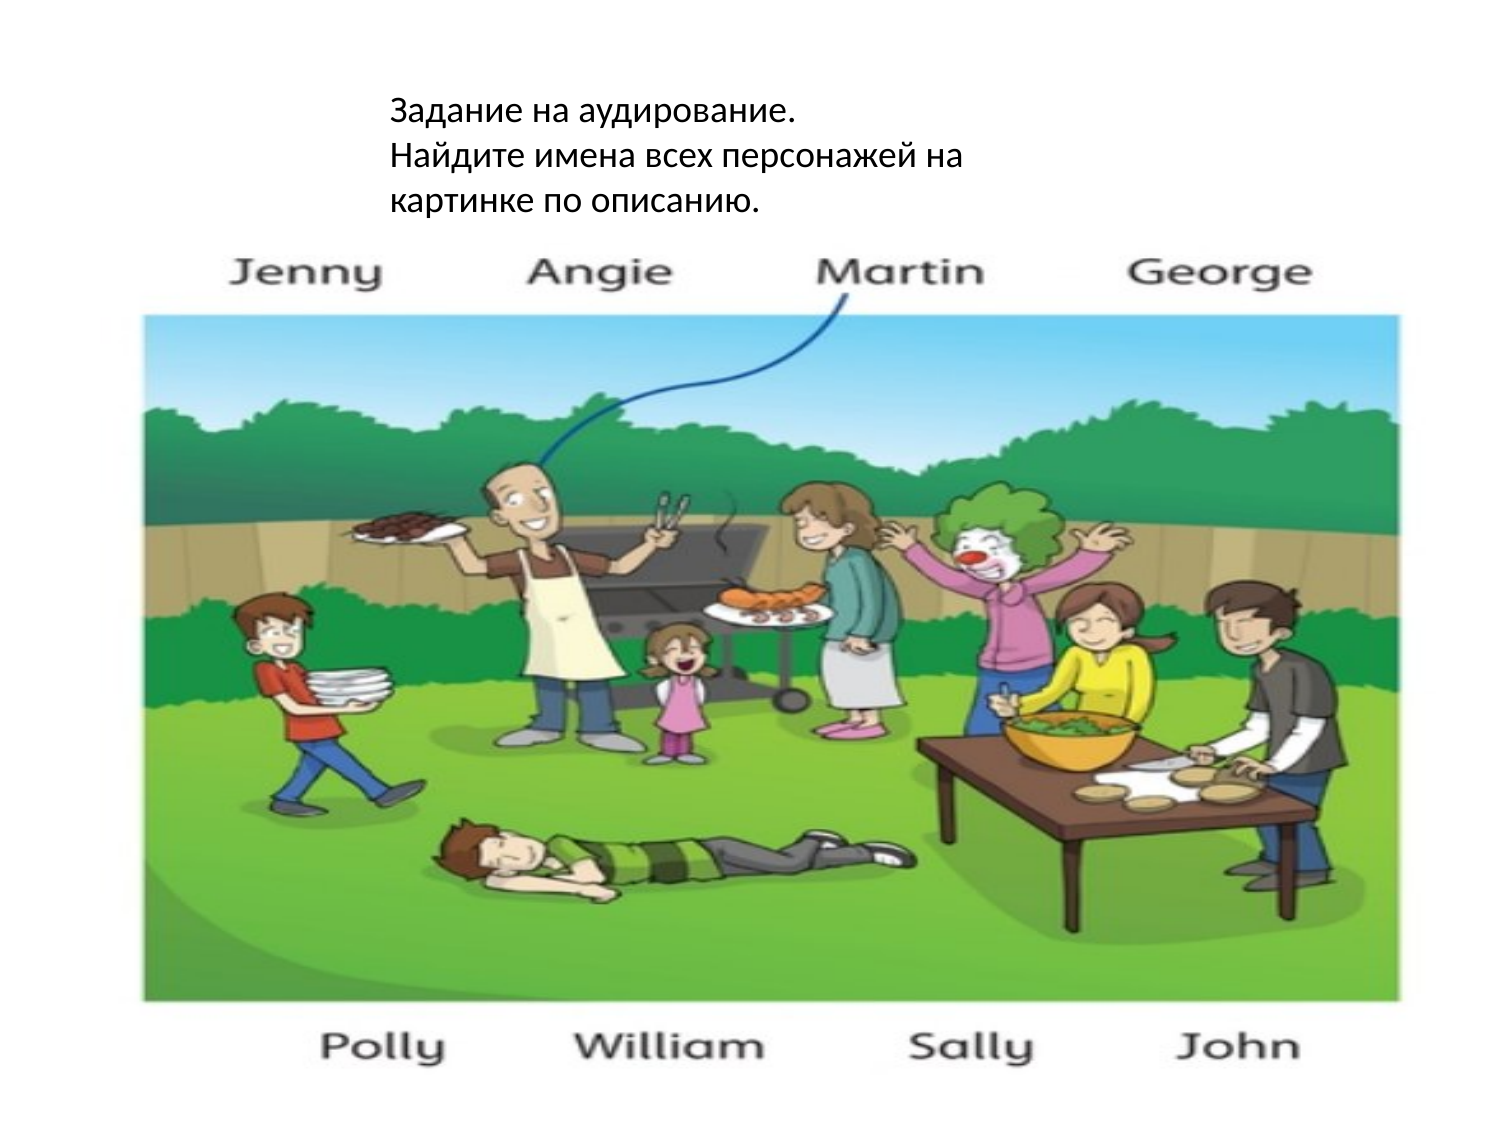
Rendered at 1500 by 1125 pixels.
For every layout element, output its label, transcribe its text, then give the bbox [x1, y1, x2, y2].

text_box Задание на аудирование. Найдите имена всех персонажей на картинке по описанию. [374, 78, 1125, 241]
picture [100, 243, 1436, 1075]
